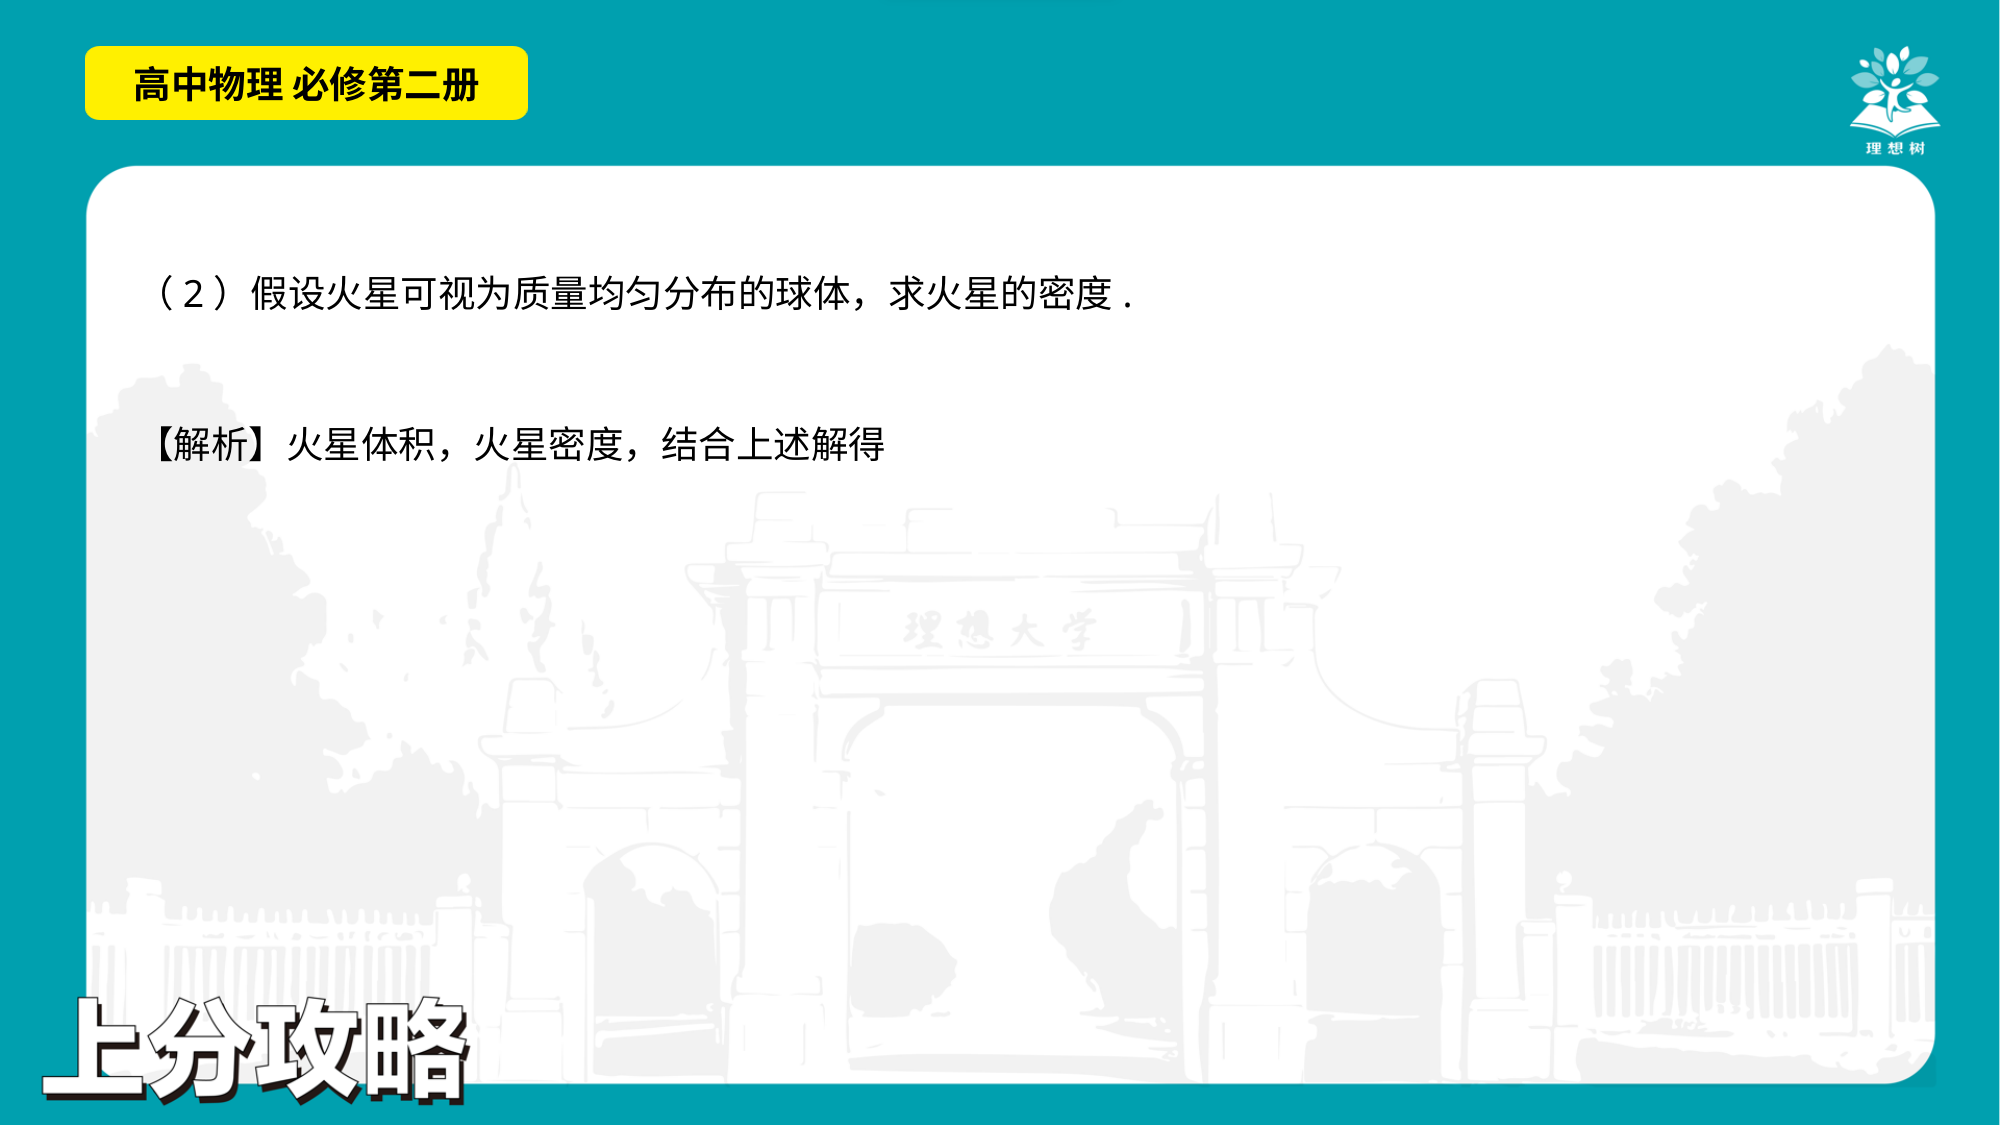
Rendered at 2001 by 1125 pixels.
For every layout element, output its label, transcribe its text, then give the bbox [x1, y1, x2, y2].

picture [0, 0, 2000, 1125]
text_box （2）假设火星可视为质量均匀分布的球体，求火星的密度. [136, 248, 1865, 308]
